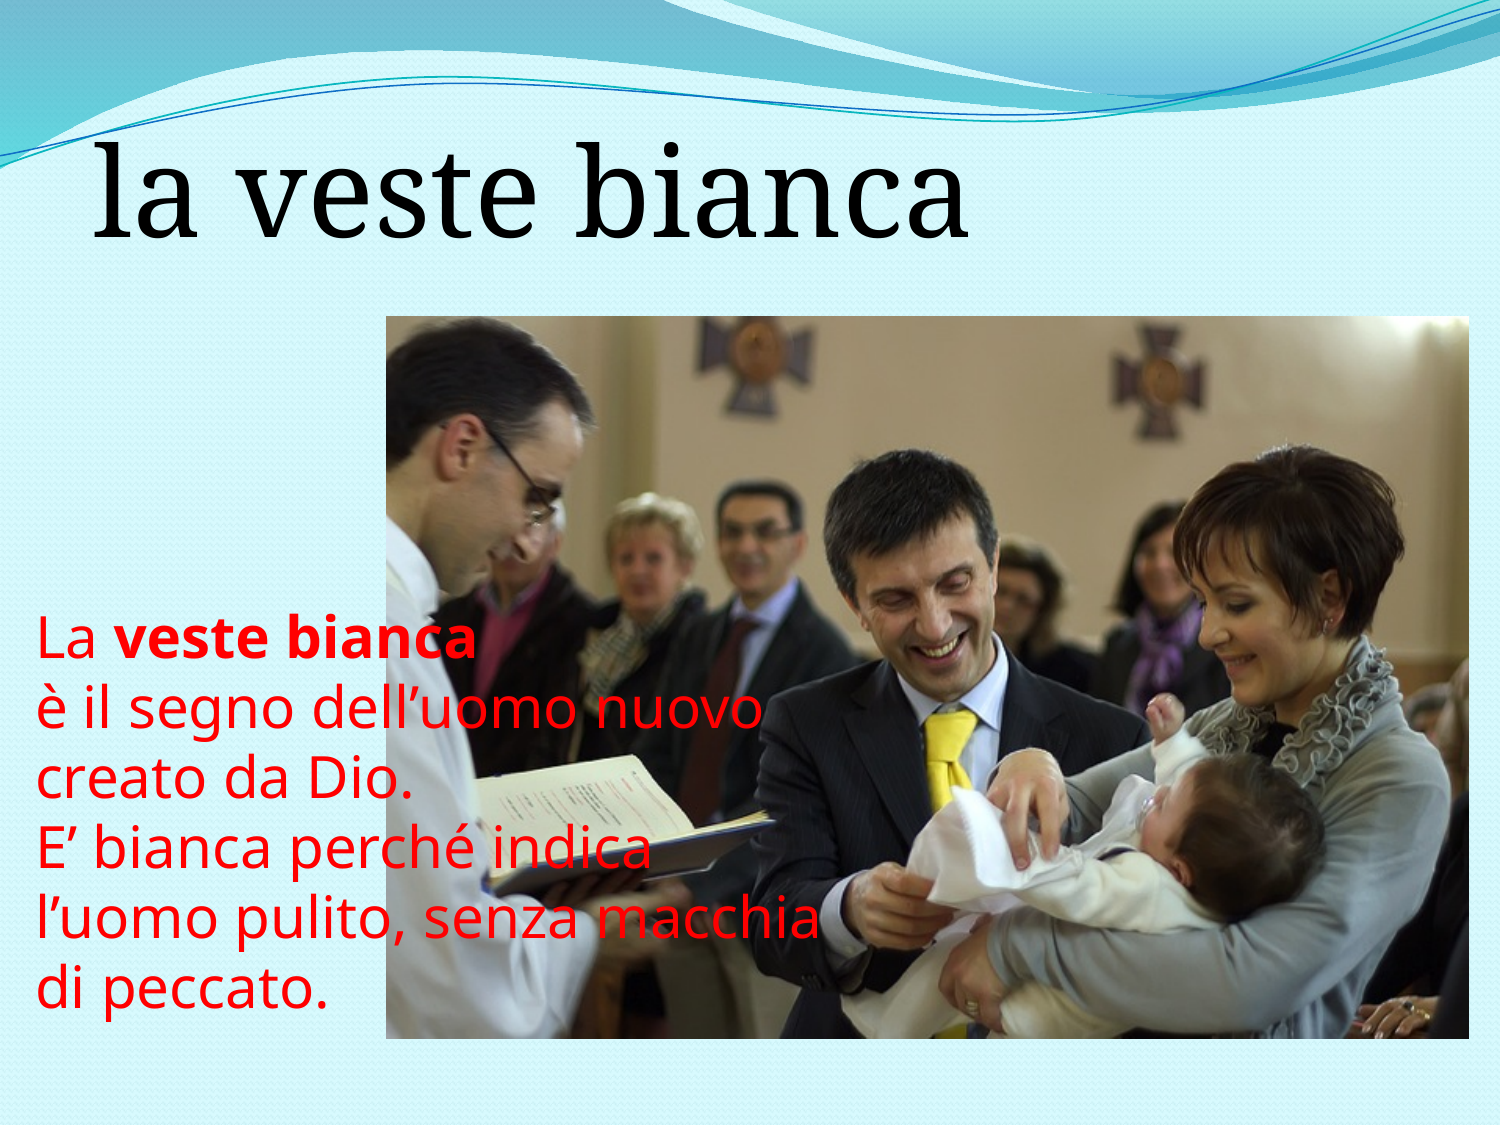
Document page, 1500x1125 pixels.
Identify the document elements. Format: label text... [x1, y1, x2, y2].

text_box la veste bianca [78, 105, 990, 271]
text_box La veste bianca è il segno dell’uomo nuovo creato da Dio. E’ bianca perché indica l’uomo pulito, senza macchia di peccato. [35, 599, 381, 1045]
picture [386, 316, 1469, 1039]
